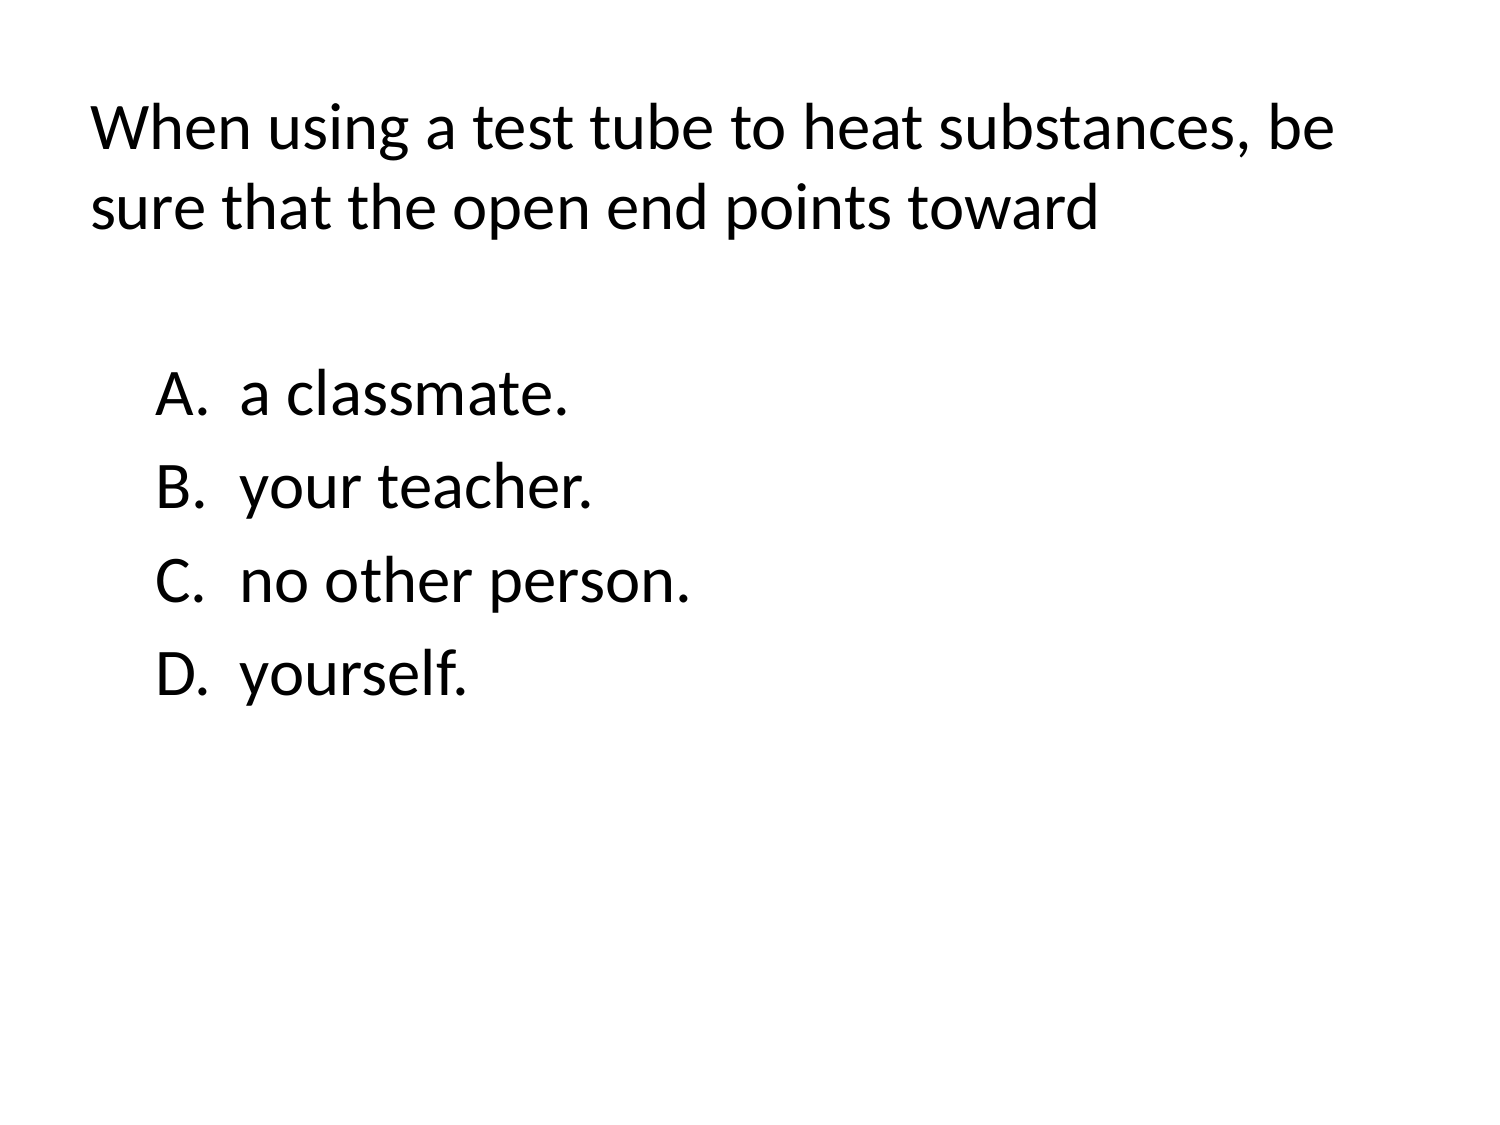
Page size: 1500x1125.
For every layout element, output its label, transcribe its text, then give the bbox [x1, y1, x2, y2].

list When using a test tube to heat substances, be sure that the open end points toward a classmate. your teacher. no other person. yourself. [75, 75, 1425, 1005]
